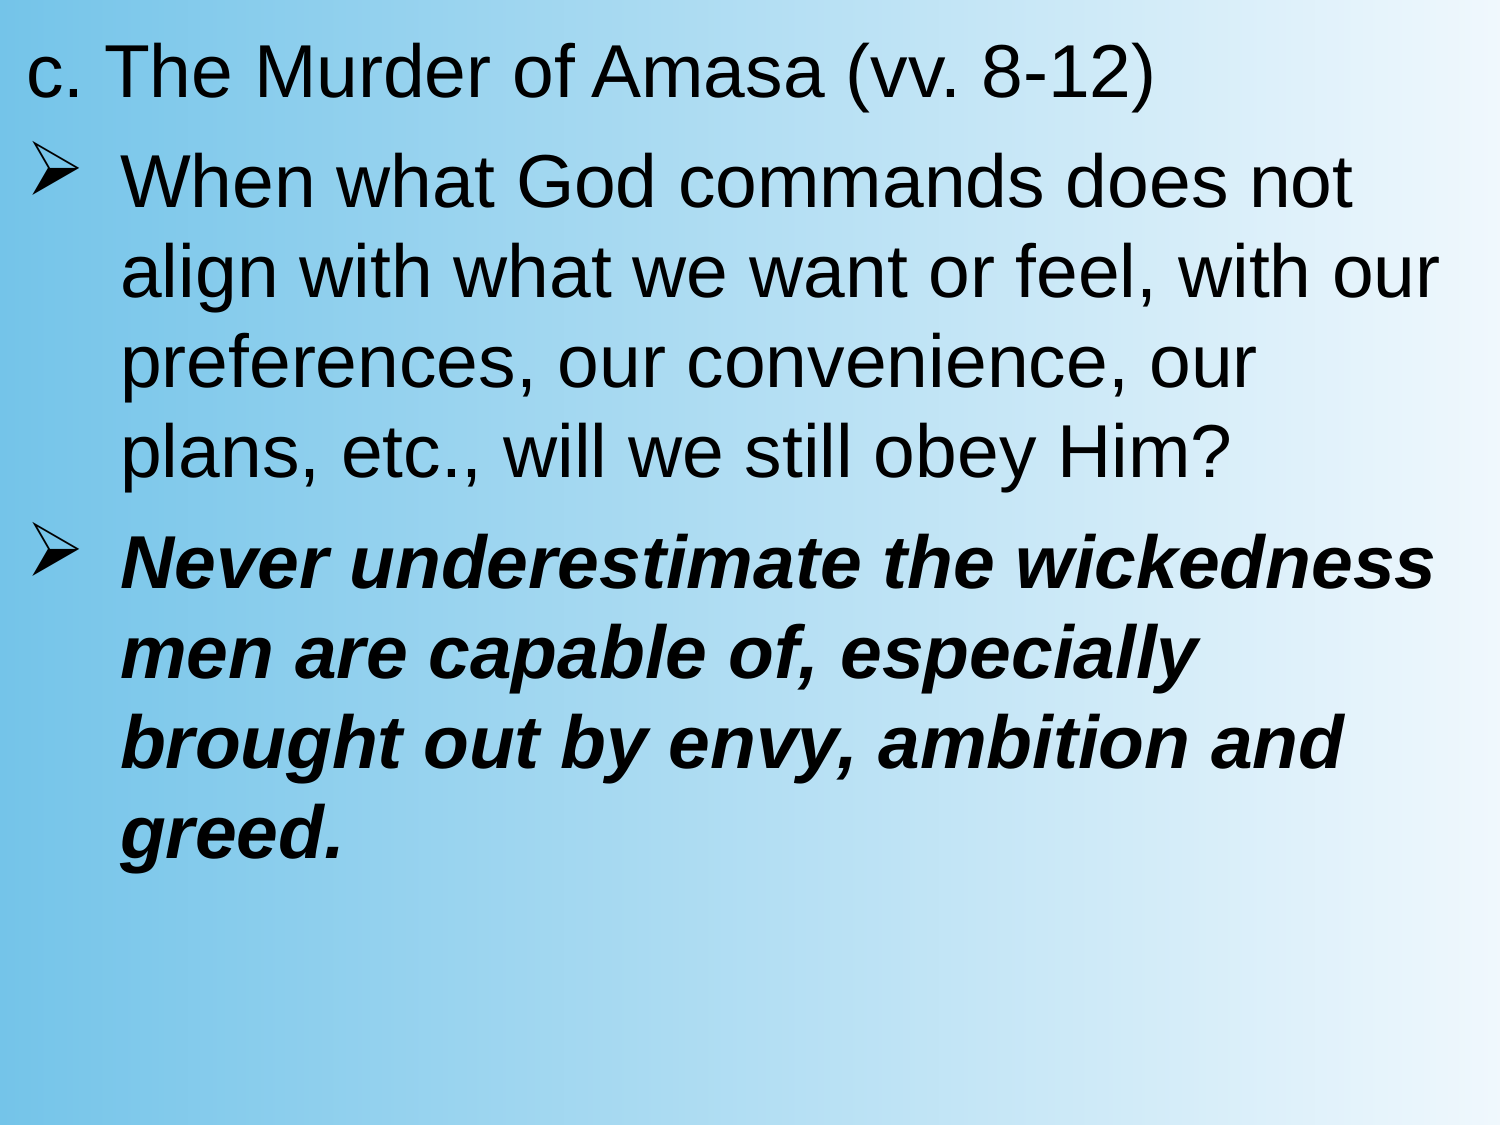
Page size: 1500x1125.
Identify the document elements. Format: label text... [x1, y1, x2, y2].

subtitle c. The Murder of Amasa (vv. 8-12) When what God commands does not align with what we want or feel, with our preferences, our convenience, our plans, etc., will we still obey Him? Never underestimate the wickedness men are capable of, especially brought out by envy, ambition and greed. [11, 14, 1486, 1106]
